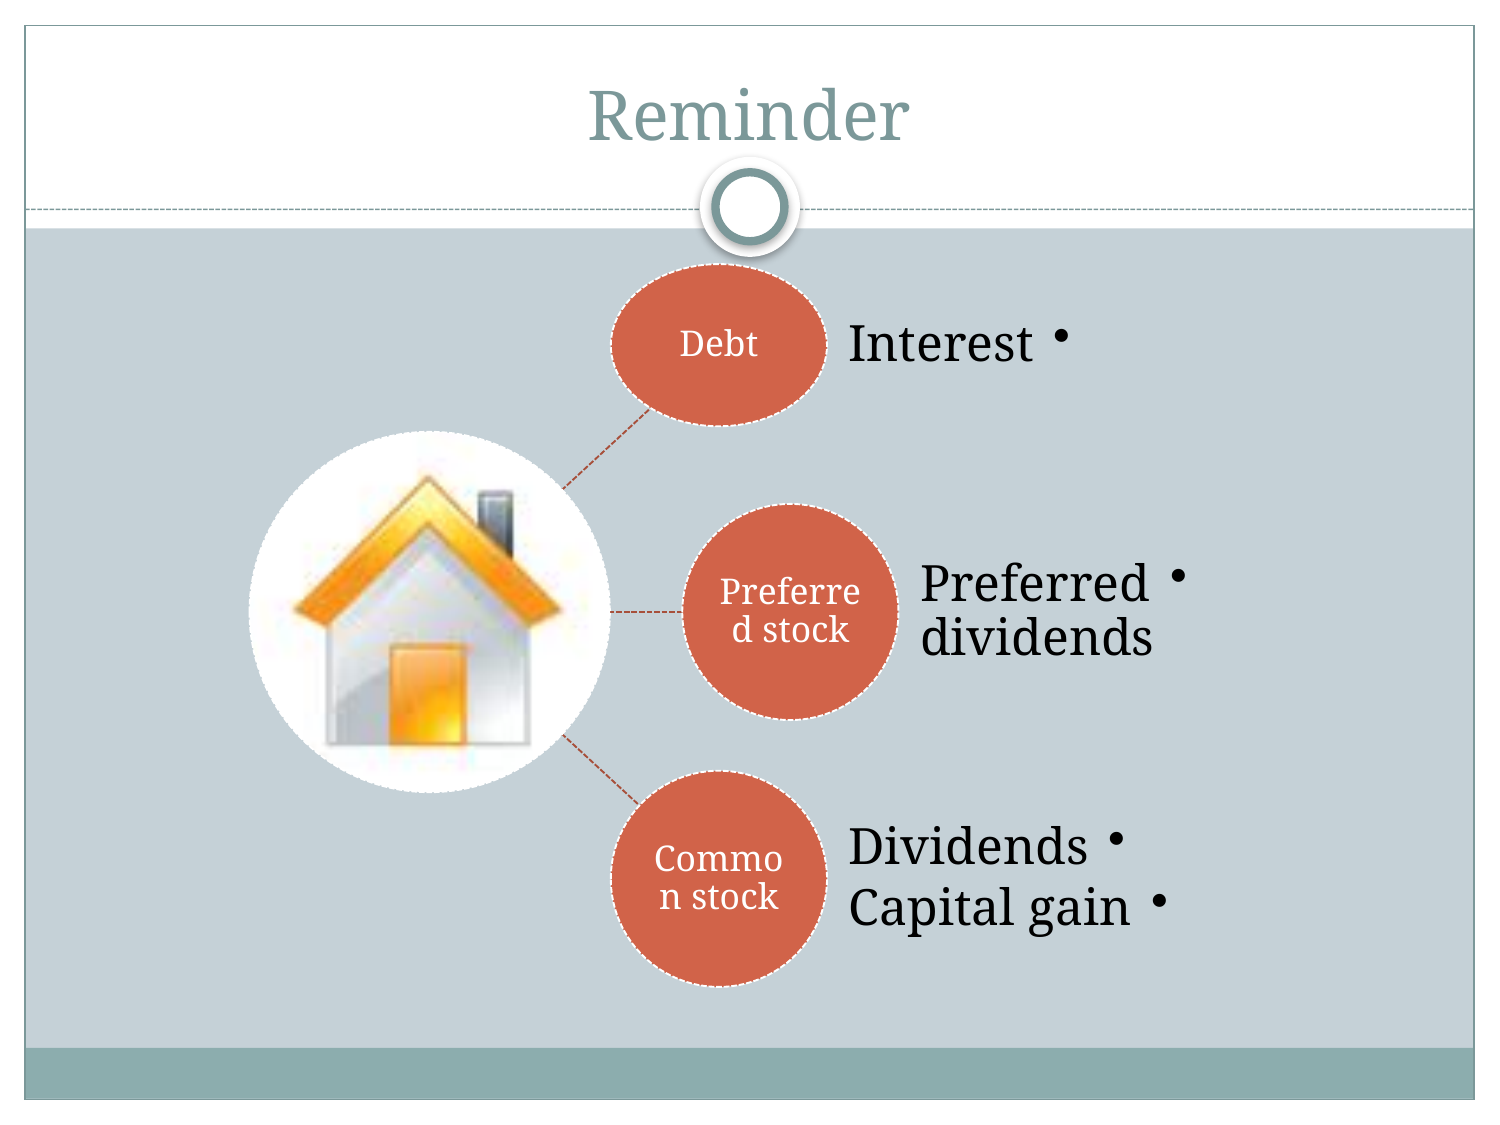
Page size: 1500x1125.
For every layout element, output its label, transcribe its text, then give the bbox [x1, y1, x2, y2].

title Reminder [49, 37, 1450, 162]
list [49, 250, 1445, 1001]
